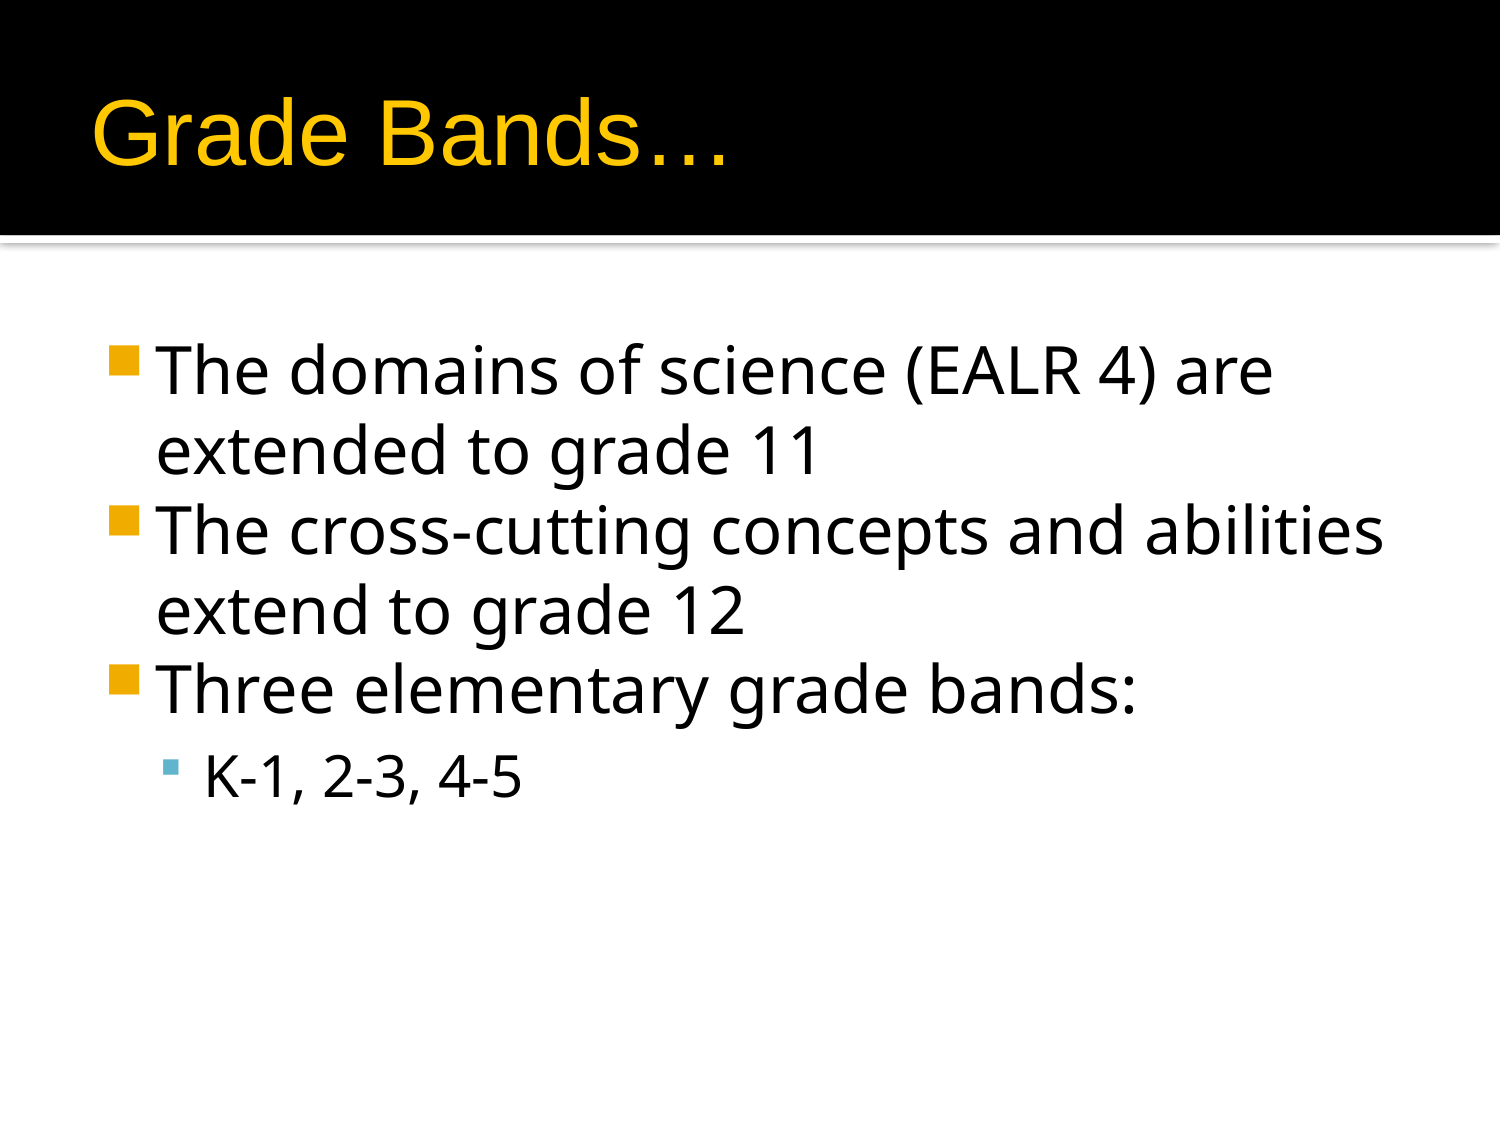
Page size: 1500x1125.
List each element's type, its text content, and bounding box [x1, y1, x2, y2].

list The domains of science (EALR 4) are extended to grade 11 The cross-cutting concepts and abilities extend to grade 12 Three elementary grade bands: K-1, 2-3, 4-5 [74, 312, 1426, 1072]
title Grade Bands… [74, 24, 1426, 231]
